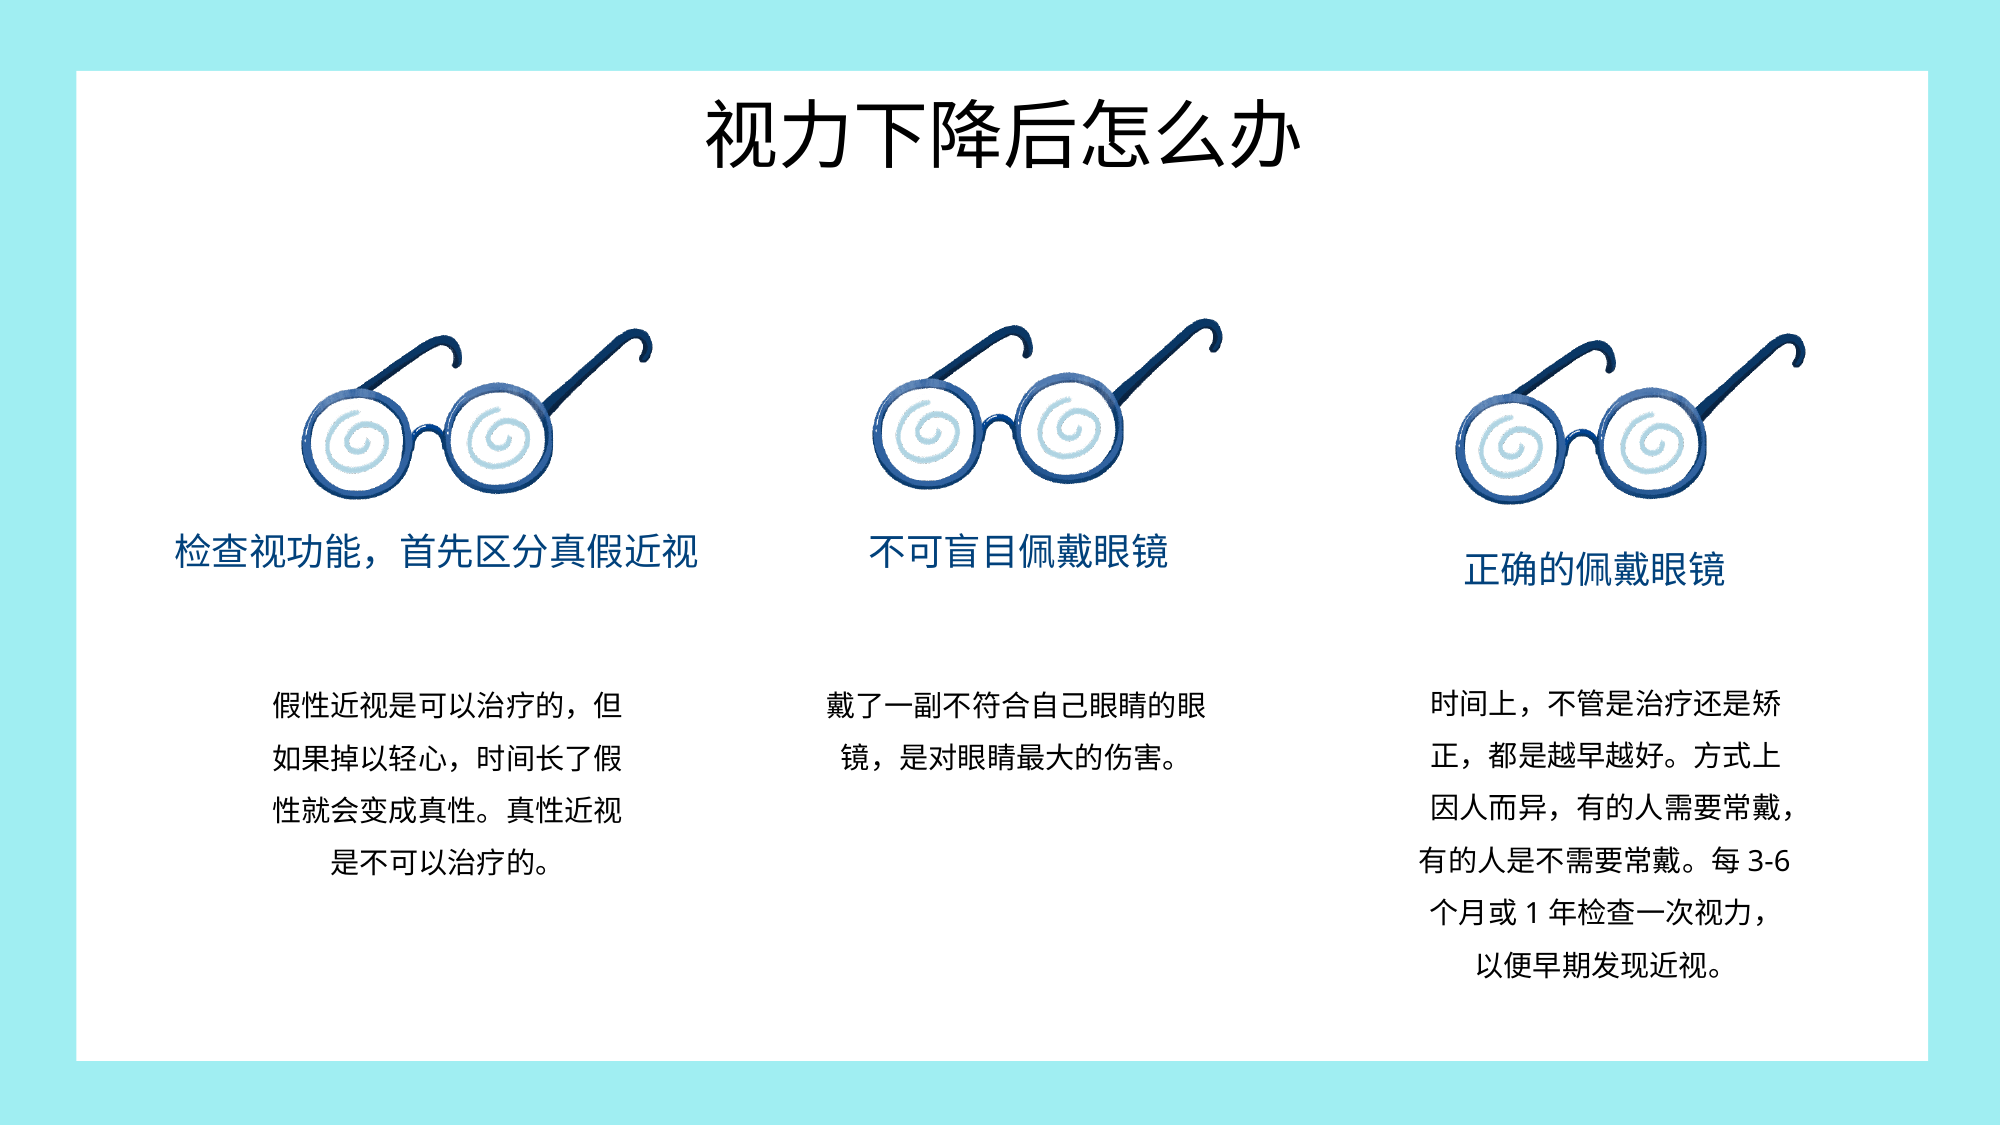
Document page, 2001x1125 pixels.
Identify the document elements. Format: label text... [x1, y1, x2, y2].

text_box 假性近视是可以治疗的，但如果掉以轻心，时间长了假性就会变成真性。真性近视是不可以治疗的。 [257, 662, 639, 888]
text_box 检查视功能，首先区分真假近视 [159, 520, 715, 581]
text_box 戴了一副不符合自己眼睛的眼镜，是对眼睛最大的伤害。 [804, 662, 1228, 782]
text_box 视力下降后怎么办 [688, 90, 1319, 187]
picture [296, 324, 662, 504]
text_box 不可盲目佩戴眼镜 [854, 520, 1184, 581]
picture [1450, 328, 1816, 508]
text_box 时间上，不管是治疗还是矫正，都是越早越好。方式上因人而异，有的人需要常戴，有的人是不需要常戴。每3-6个月或1年检查一次视力，以便早期发现近视。 [1404, 660, 1808, 990]
picture [867, 314, 1233, 493]
text_box 正确的佩戴眼镜 [1448, 538, 1741, 599]
